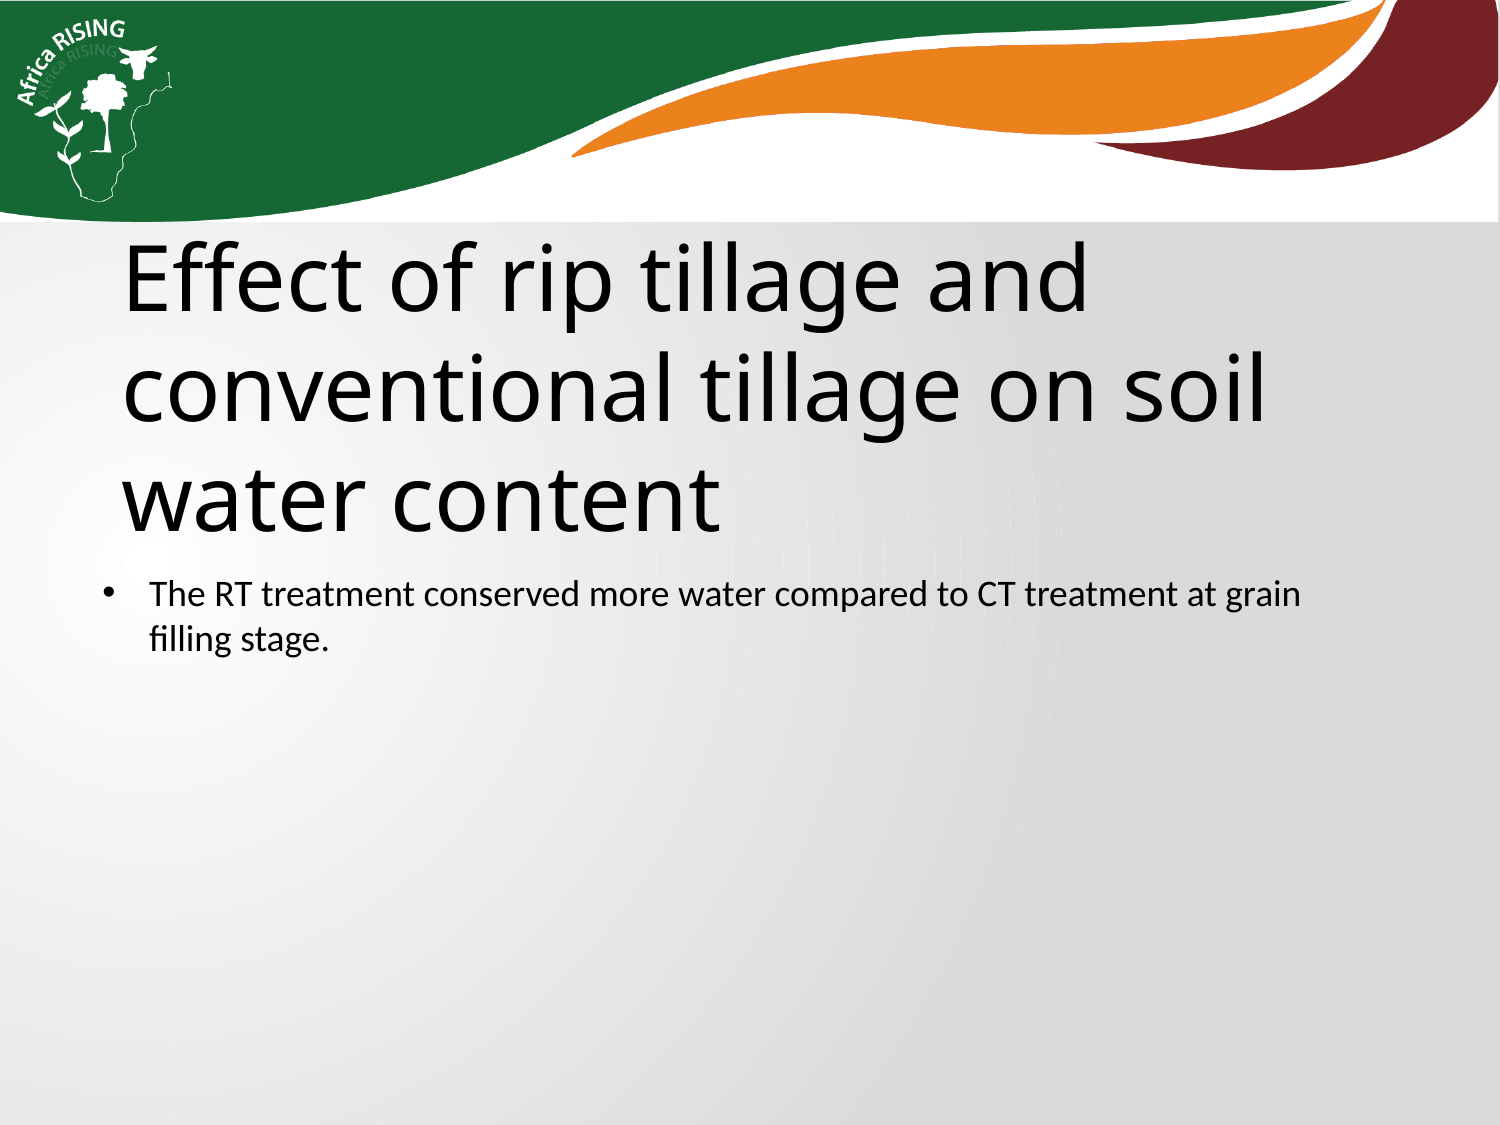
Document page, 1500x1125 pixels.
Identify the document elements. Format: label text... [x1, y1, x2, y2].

list Effect of rip tillage and conventional tillage on soil water content [87, 212, 1363, 350]
picture [0, 0, 1499, 222]
text_box The RT treatment conserved more water compared to CT treatment at grain filling stage. [87, 561, 1363, 666]
